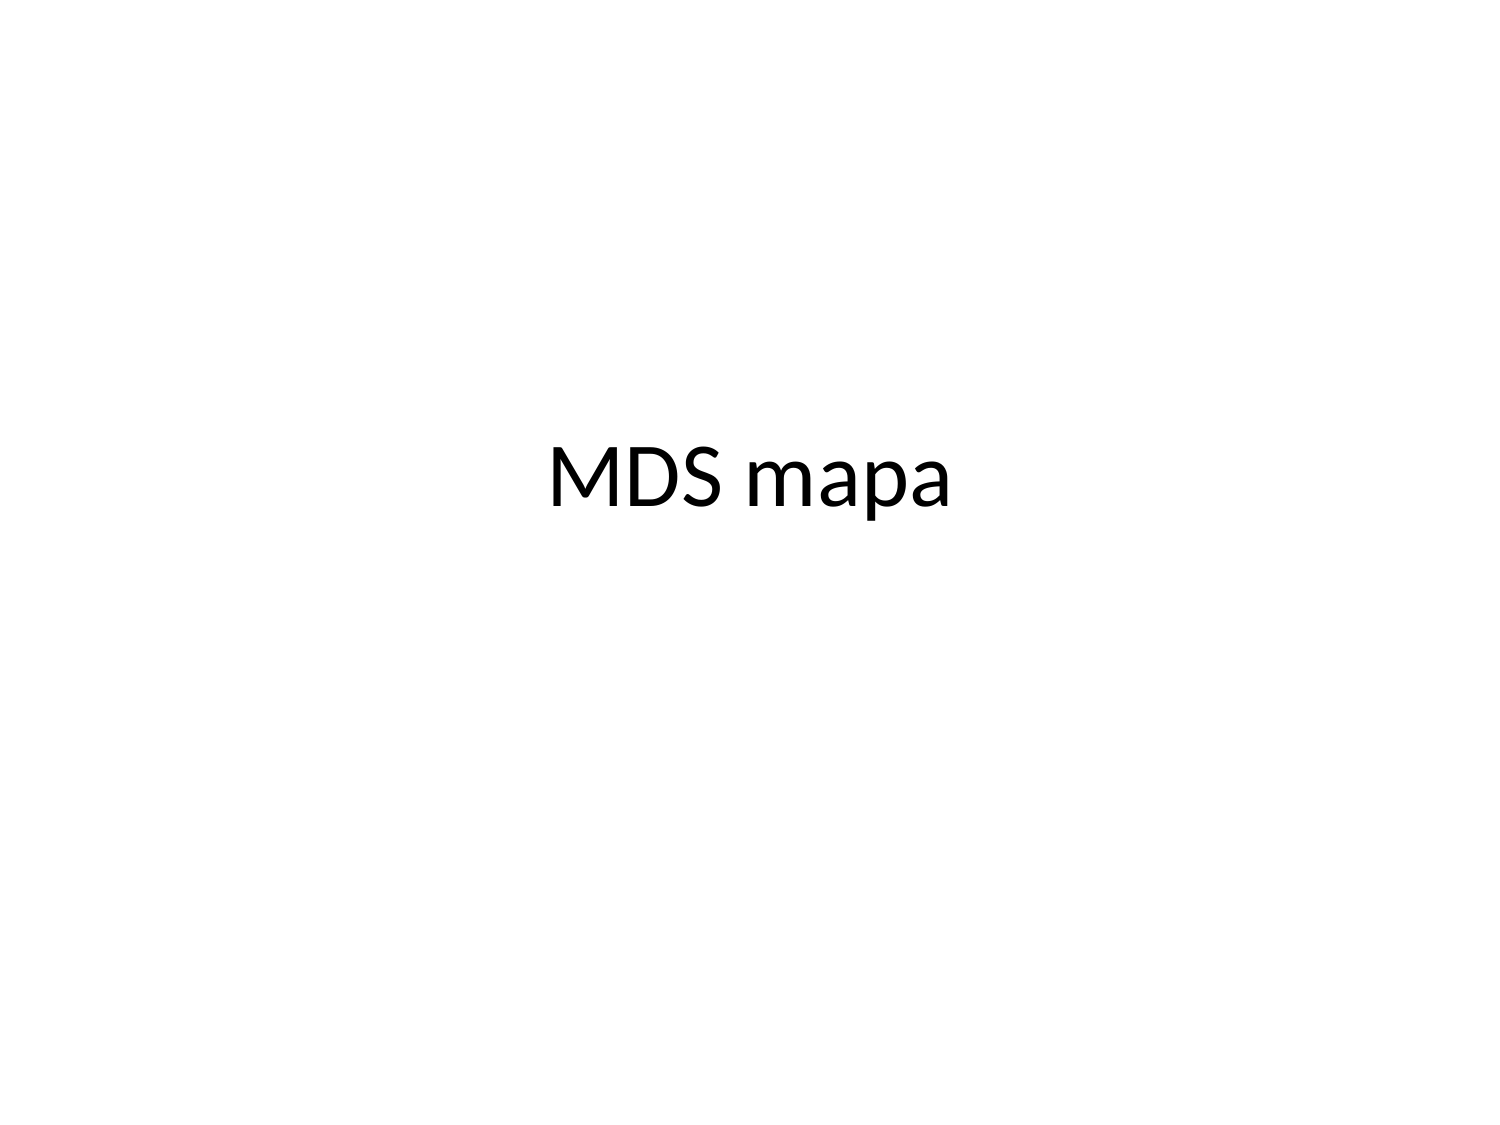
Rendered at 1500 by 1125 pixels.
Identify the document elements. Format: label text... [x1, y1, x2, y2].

title MDS mapa [112, 349, 1388, 591]
